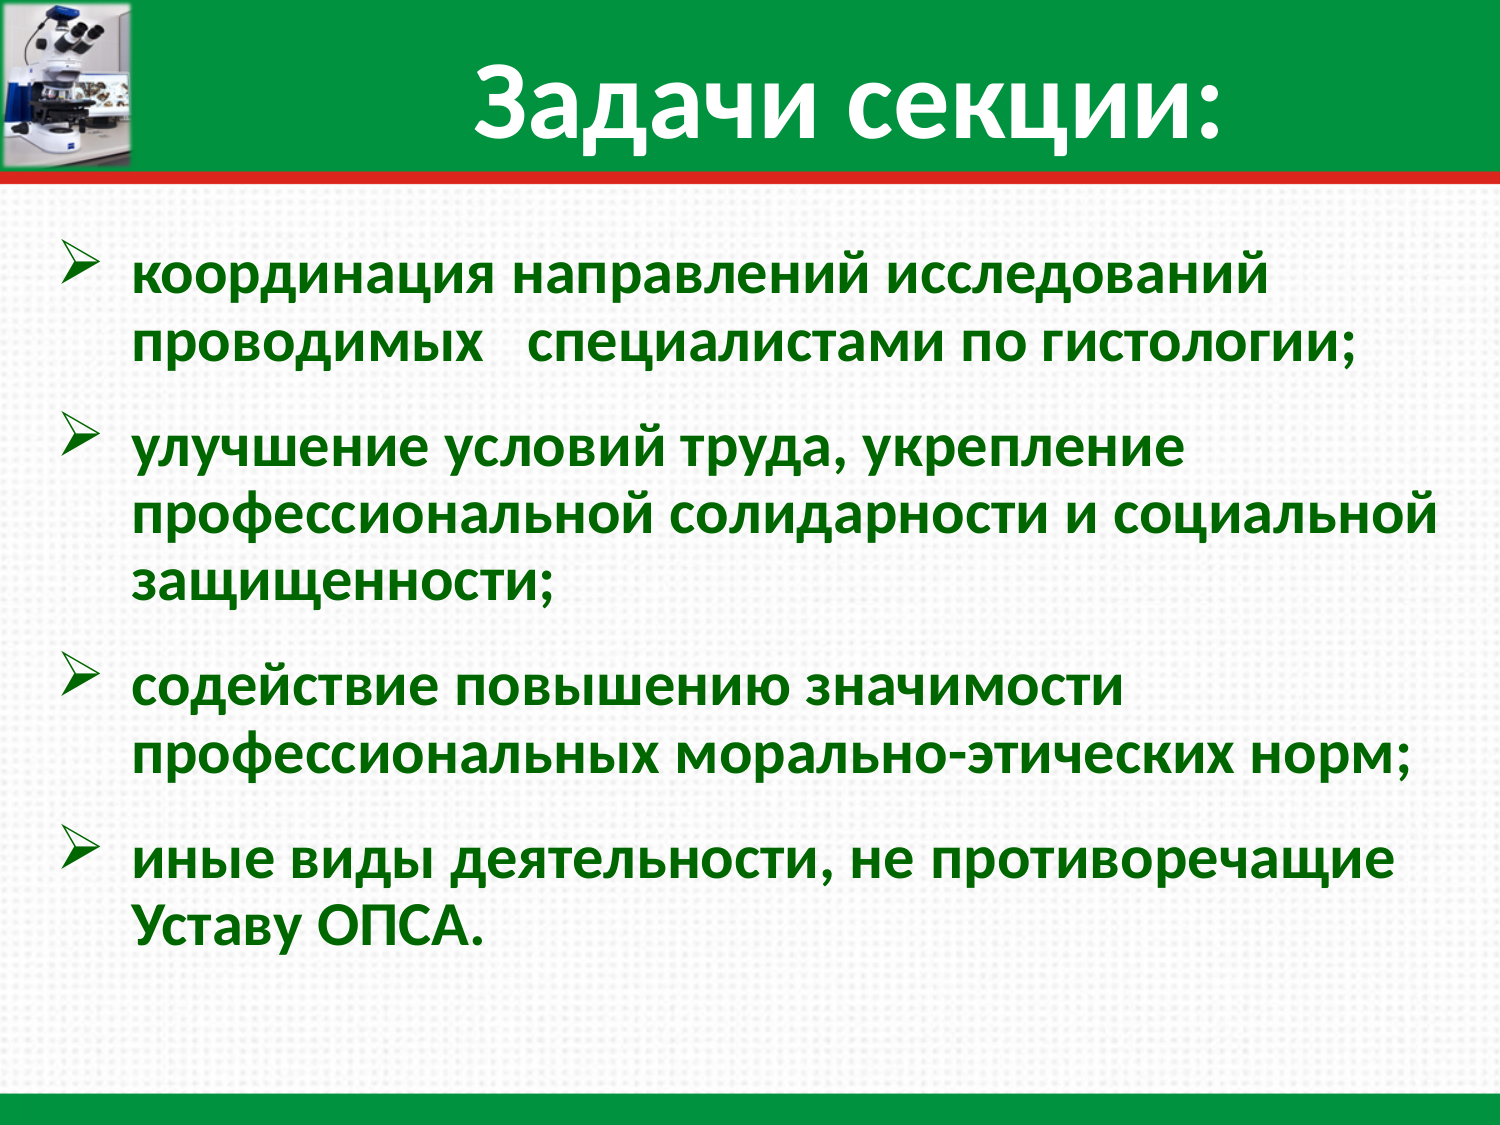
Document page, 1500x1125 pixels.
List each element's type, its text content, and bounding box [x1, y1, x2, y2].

text_box координация направлений исследований проводимых специалистами по гистологии; улучшение условий труда, укрепление профессиональной солидарности и социальной защищенности; содействие повышению значимости профессиональных морально-этических норм; иные виды деятельности, не противоречащие Уставу ОПСА. [41, 232, 1471, 967]
text_box Задачи секции: [458, 19, 1241, 169]
picture [0, 0, 1500, 1125]
